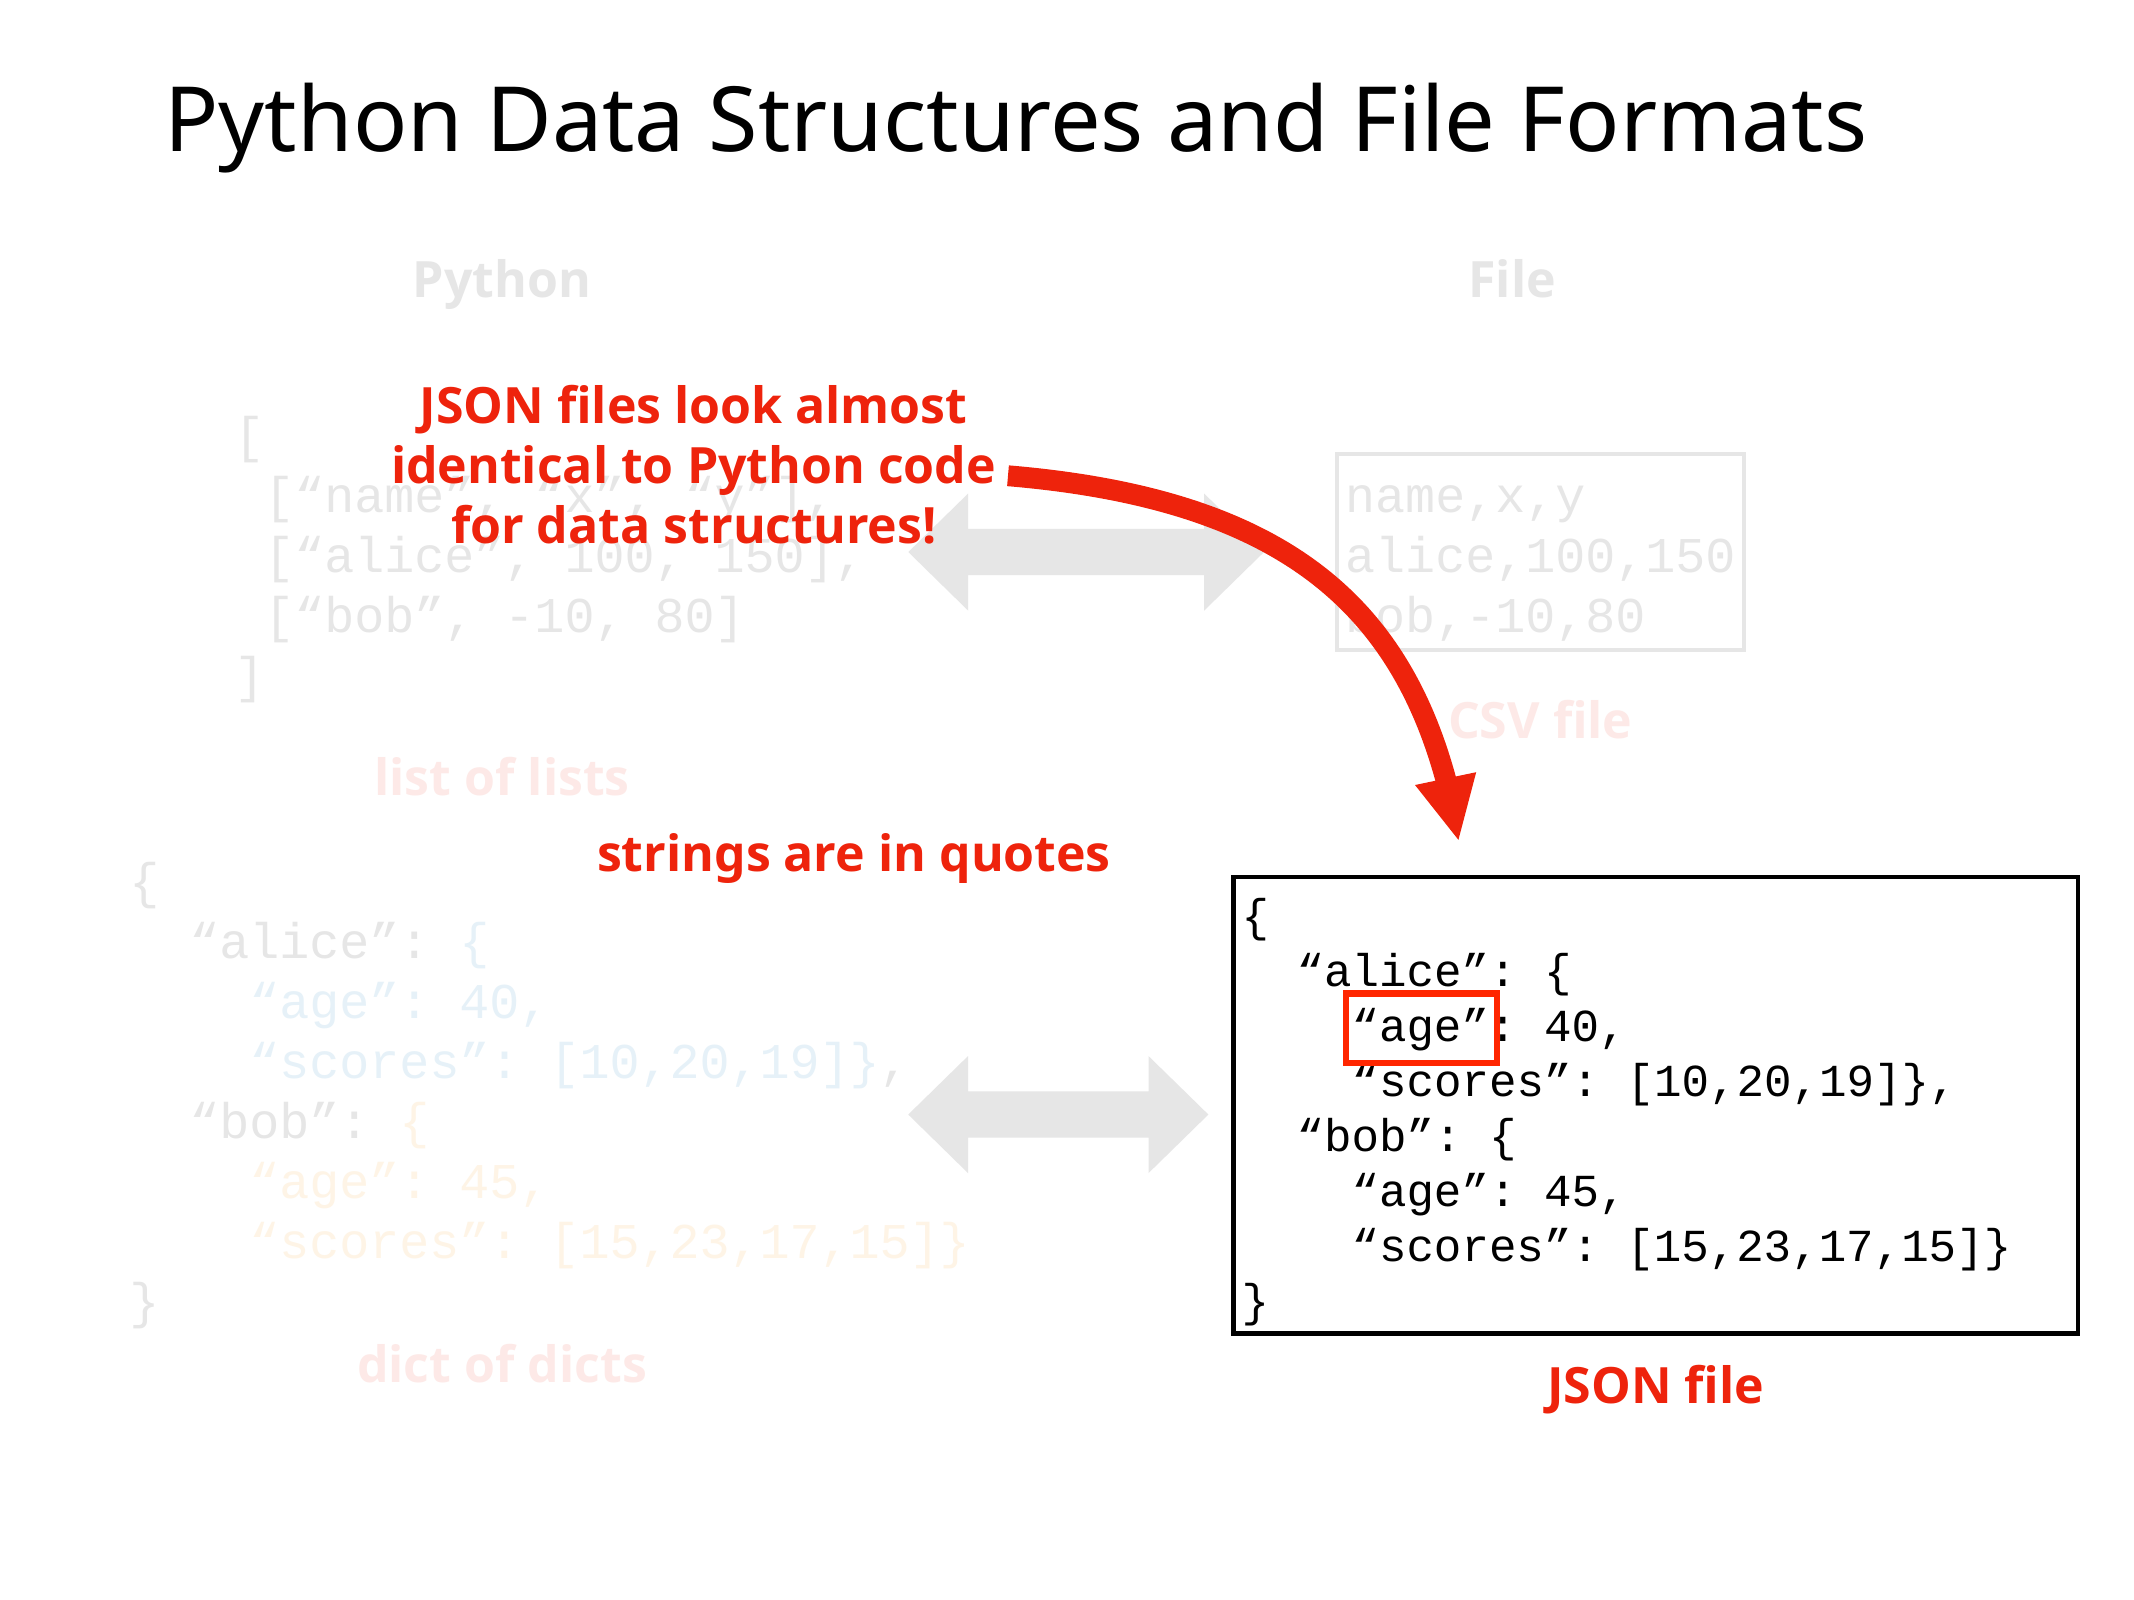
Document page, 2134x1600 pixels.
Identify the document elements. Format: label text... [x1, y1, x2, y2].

text_box JSON file [1538, 1345, 1773, 1422]
text_box { “alice”: { “age”: 40, “scores”: [10,20,19]}, “bob”: { “age”: 45, “scores”: [15,23,17,15]} } [1233, 877, 2078, 1334]
text_box [1345, 993, 1497, 1063]
text_box JSON files look almost identical to Python code for data structures! [382, 365, 1005, 562]
title Python Data Structures and File Formats [155, 41, 1978, 191]
text_box [1008, 475, 1463, 840]
text_box [0, 204, 2015, 1583]
text_box strings are in quotes [588, 813, 1120, 890]
